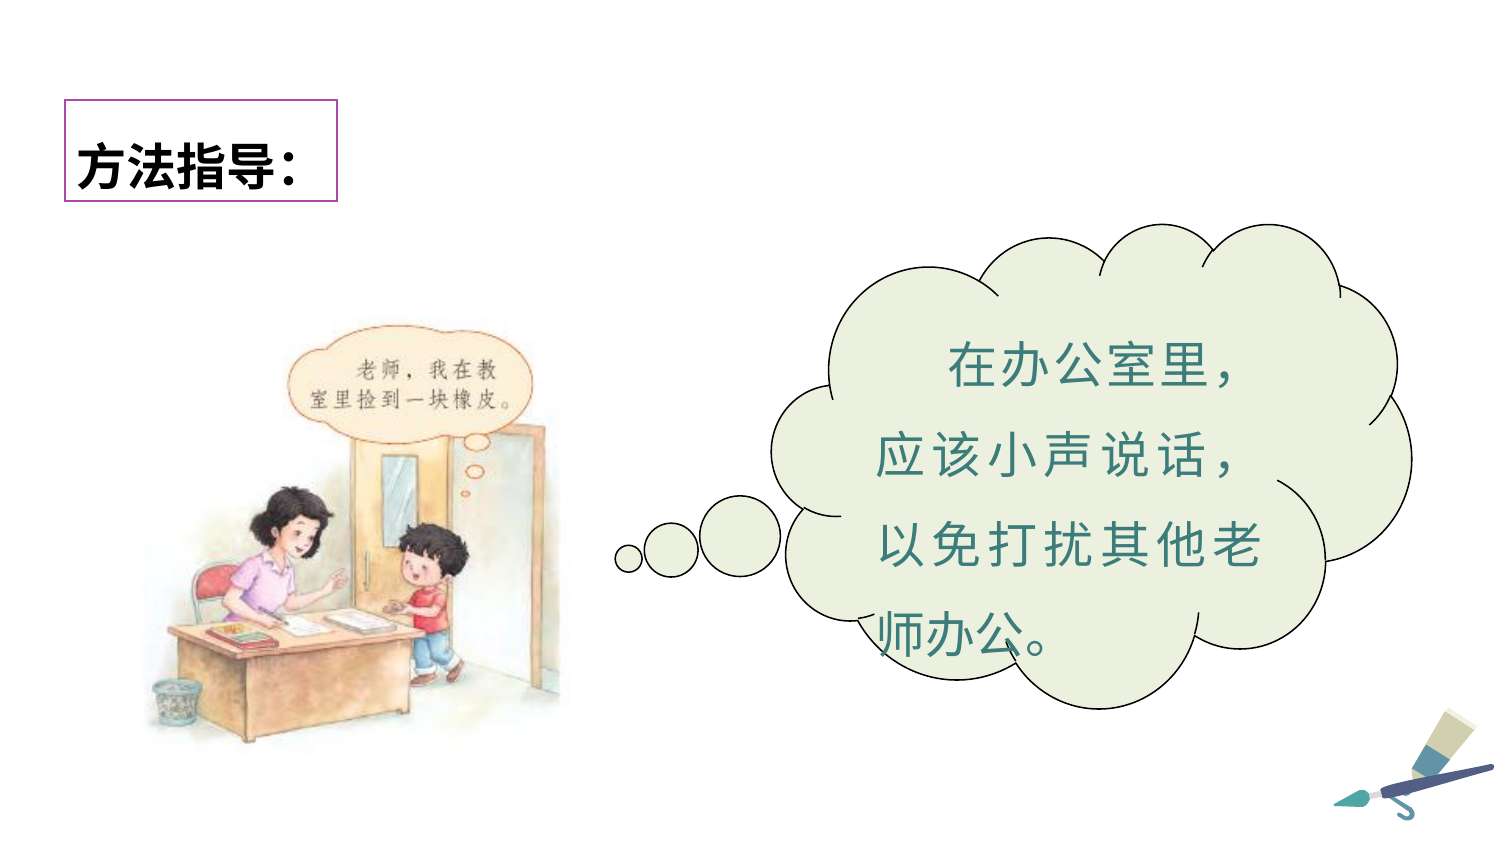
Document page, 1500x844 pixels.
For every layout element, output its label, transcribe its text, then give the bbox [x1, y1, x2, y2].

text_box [1358, 708, 1481, 844]
text_box 在办公室里，应该小声说话，以免打扰其他老师办公。 [644, 523, 699, 578]
text_box 在办公室里，应该小声说话，以免打扰其他老师办公。 [615, 545, 643, 573]
text_box 在办公室里，应该小声说话，以免打扰其他老师办公。 [699, 495, 781, 577]
text_box 方法指导： [64, 99, 338, 202]
text_box 在办公室里，应该小声说话，以免打扰其他老师办公。 [771, 224, 1412, 710]
picture [112, 291, 602, 777]
